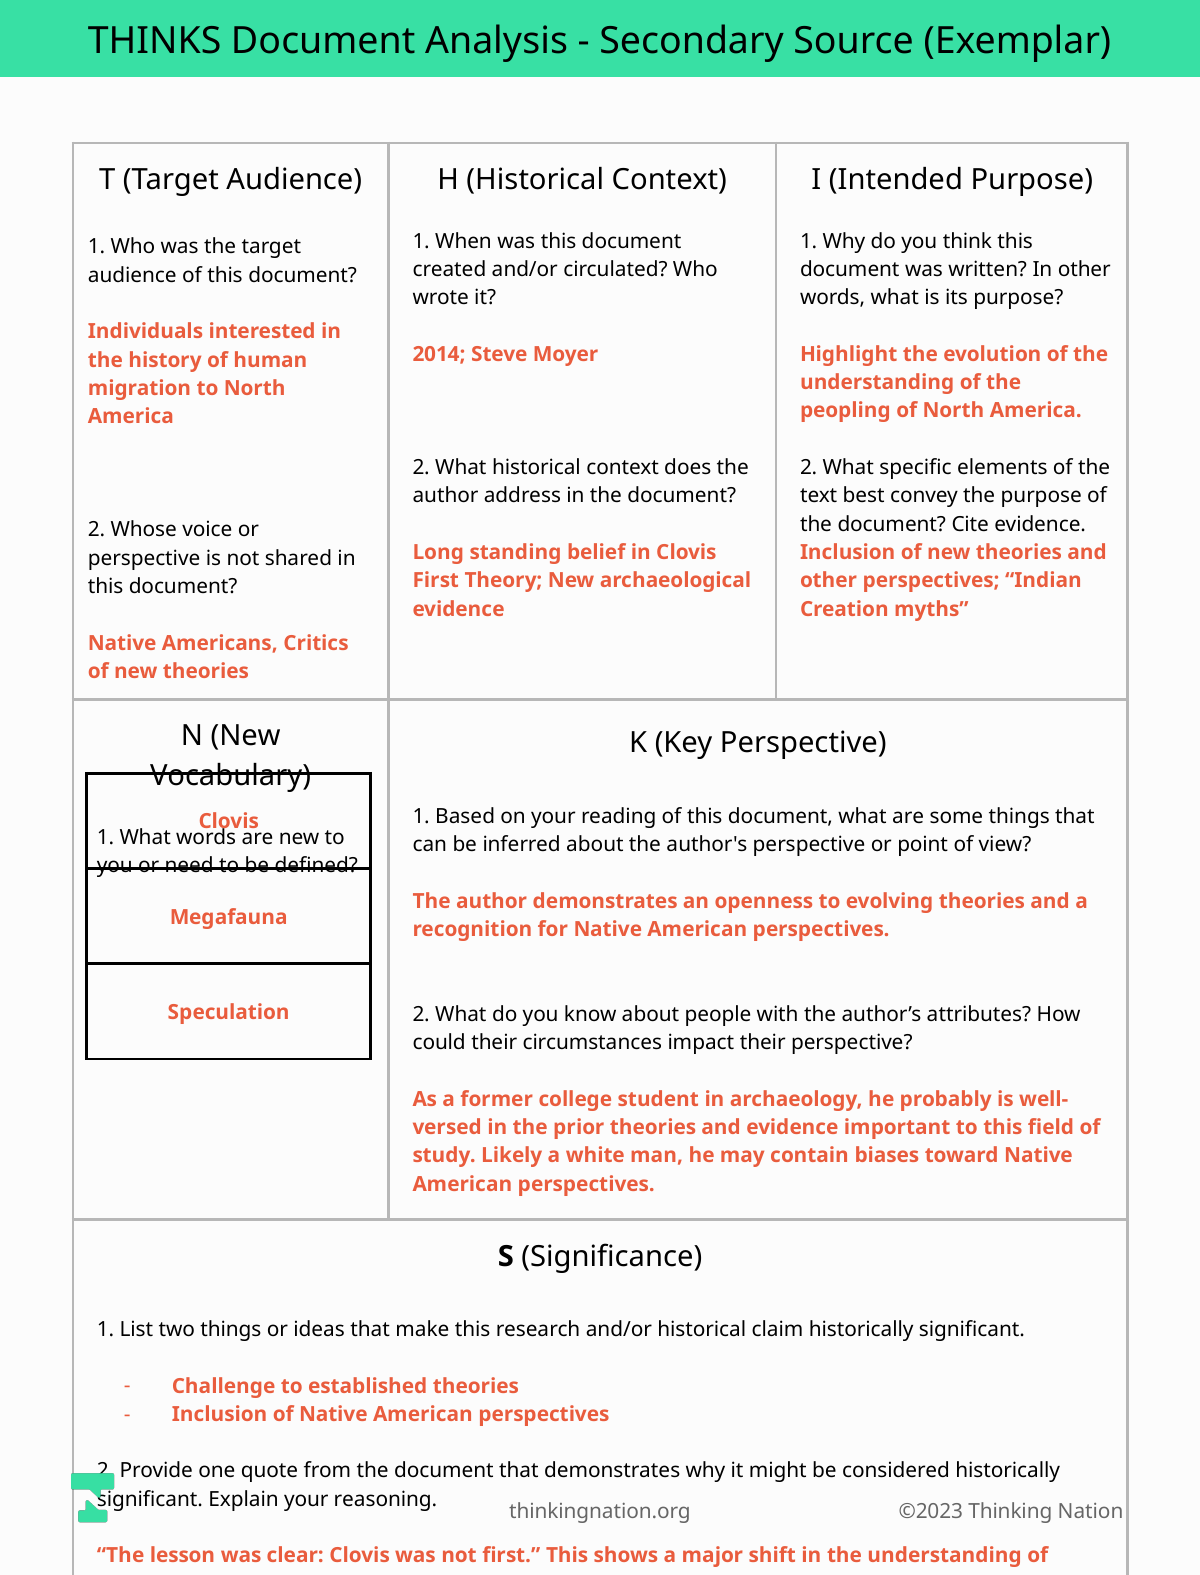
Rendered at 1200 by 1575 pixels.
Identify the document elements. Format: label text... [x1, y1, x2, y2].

table_header Clovis [88, 775, 369, 867]
table_header I (Intended Purpose) 1. Why do you think this document was written? In other words, what is its purpose? Highlight the evolution of the understanding of the peopling of North America. 2. What specific elements of the text best convey the purpose of the document? Cite evidence. Inclusion of new theories and other perspectives; “Indian Creation myths” [777, 144, 1126, 698]
table_cell Speculation [88, 965, 369, 1058]
table_cell S (Significance) 1. List two things or ideas that make this research and/or historical claim historically significant. Challenge to established theories Inclusion of Native American perspectives 2. Provide one quote from the document that demonstrates why it might be considered historically significant. Explain your reasoning. “The lesson was clear: Clovis was not first.” This shows a major shift in the understanding of early human migration to the Americas based on new evidence. [74, 1221, 1126, 1575]
picture [58, 1463, 127, 1532]
text_box ©2023 Thinking Nation [854, 1483, 1139, 1532]
table_header H (Historical Context) 1. When was this document created and/or circulated? Who wrote it? 2014; Steve Moyer 2. What historical context does the author address in the document? Long standing belief in Clovis First Theory; New archaeological evidence [390, 144, 775, 698]
table_cell Megafauna [88, 870, 369, 962]
table_cell N (New Vocabulary) 1. What words are new to you or need to be defined? [74, 701, 387, 1218]
table_header T (Target Audience) 1. Who was the target audience of this document? Individuals interested in the history of human migration to North America 2. Whose voice or perspective is not shared in this document? Native Americans, Critics of new theories [74, 144, 387, 698]
text_box THINKS Document Analysis - Secondary Source (Exemplar) [0, 0, 1200, 77]
table_cell K (Key Perspective) 1. Based on your reading of this document, what are some things that can be inferred about the author's perspective or point of view? The author demonstrates an openness to evolving theories and a recognition for Native American perspectives. 2. What do you know about people with the author’s attributes? How could their circumstances impact their perspective? As a former college student in archaeology, he probably is well-versed in the prior theories and evidence important to this field of study. Likely a white man, he may contain biases toward Native American perspectives. [390, 701, 1126, 1218]
text_box thinkingnation.org [457, 1483, 742, 1532]
